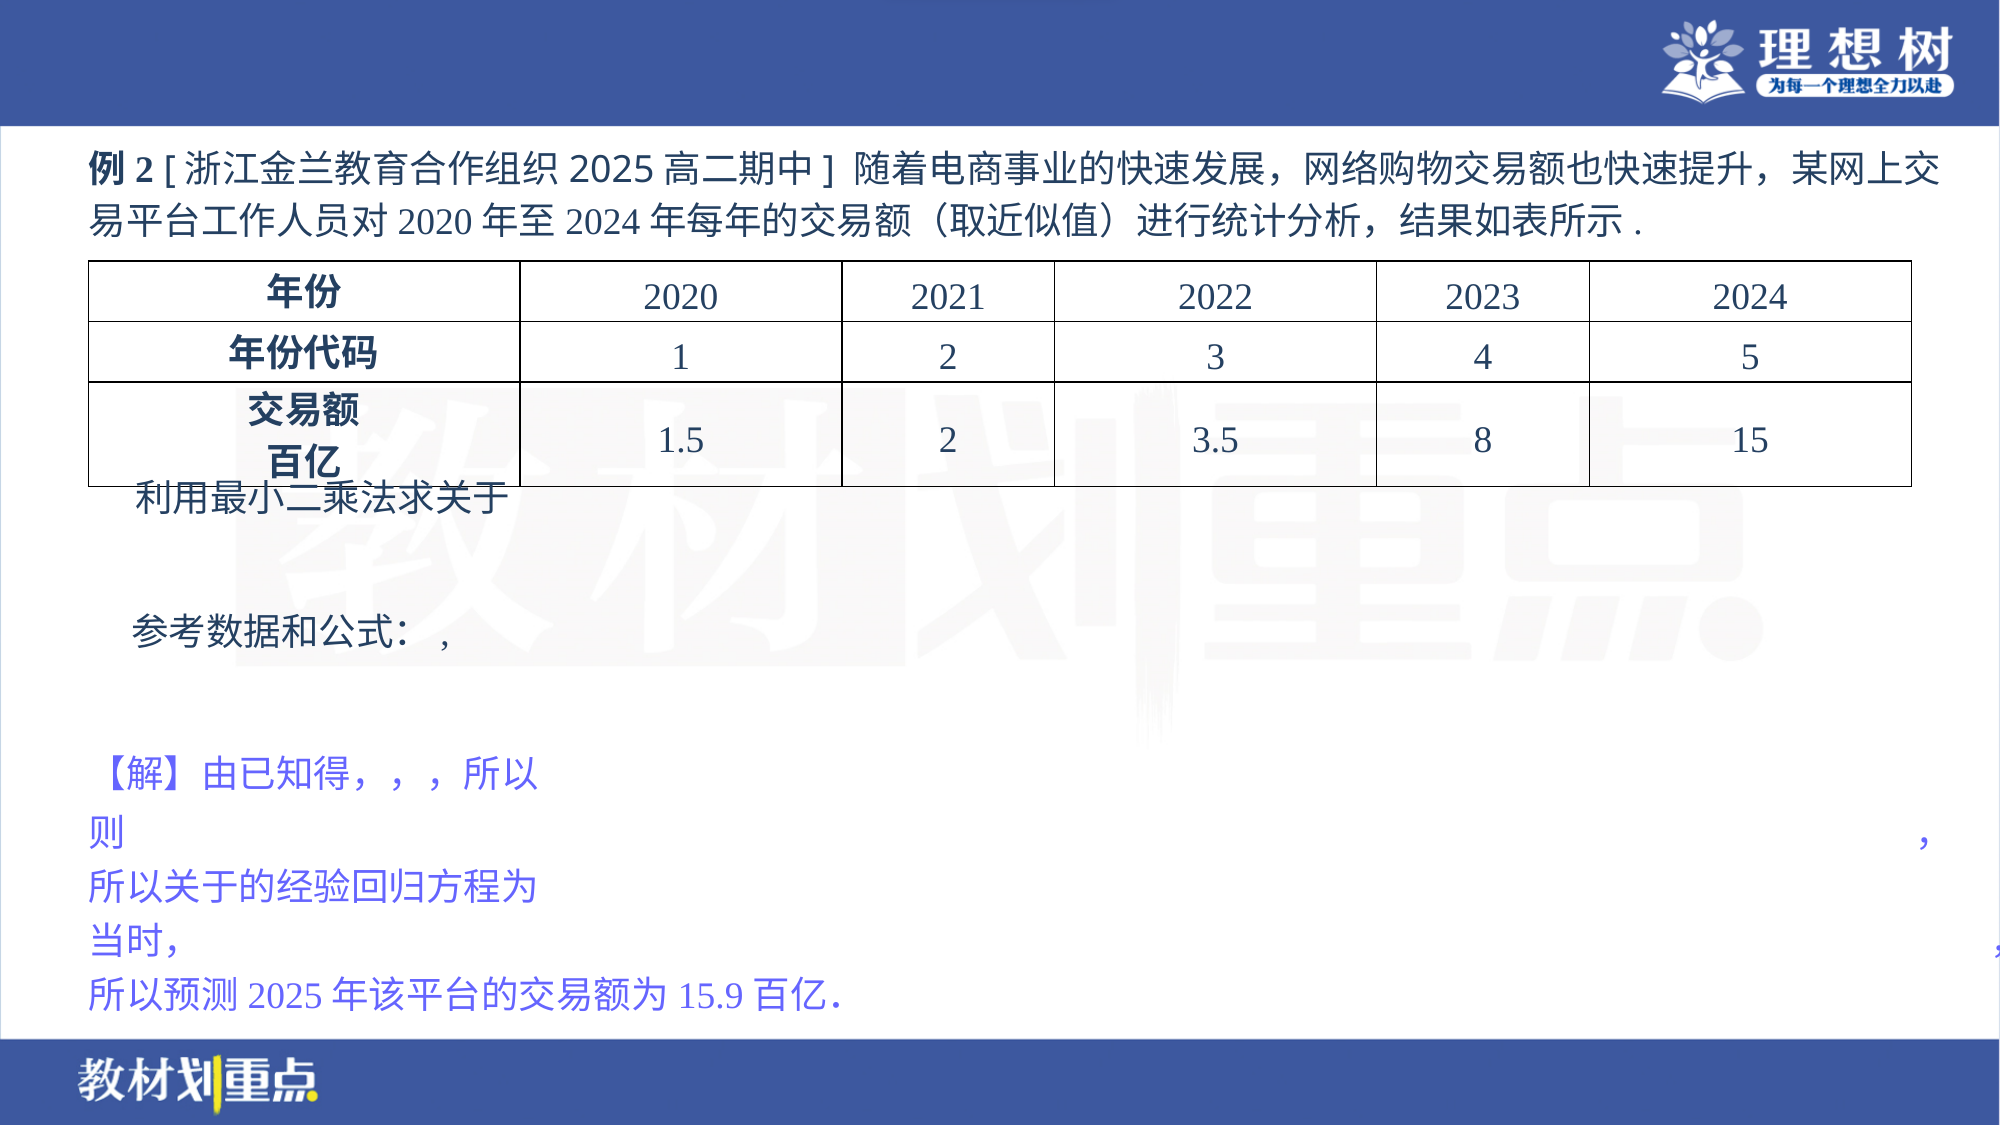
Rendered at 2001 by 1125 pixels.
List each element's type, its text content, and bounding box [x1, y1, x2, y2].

picture [0, 0, 2000, 1125]
text_box 例2 [浙江金兰教育合作组织2025高二期中] 随着电商事业的快速发展，网络购物交易额也快速提升，某网上交 易平台工作人员对2020年至2024年每年的交易额（取近似值）进行统计分析，结果如表所示. [88, 135, 1911, 239]
